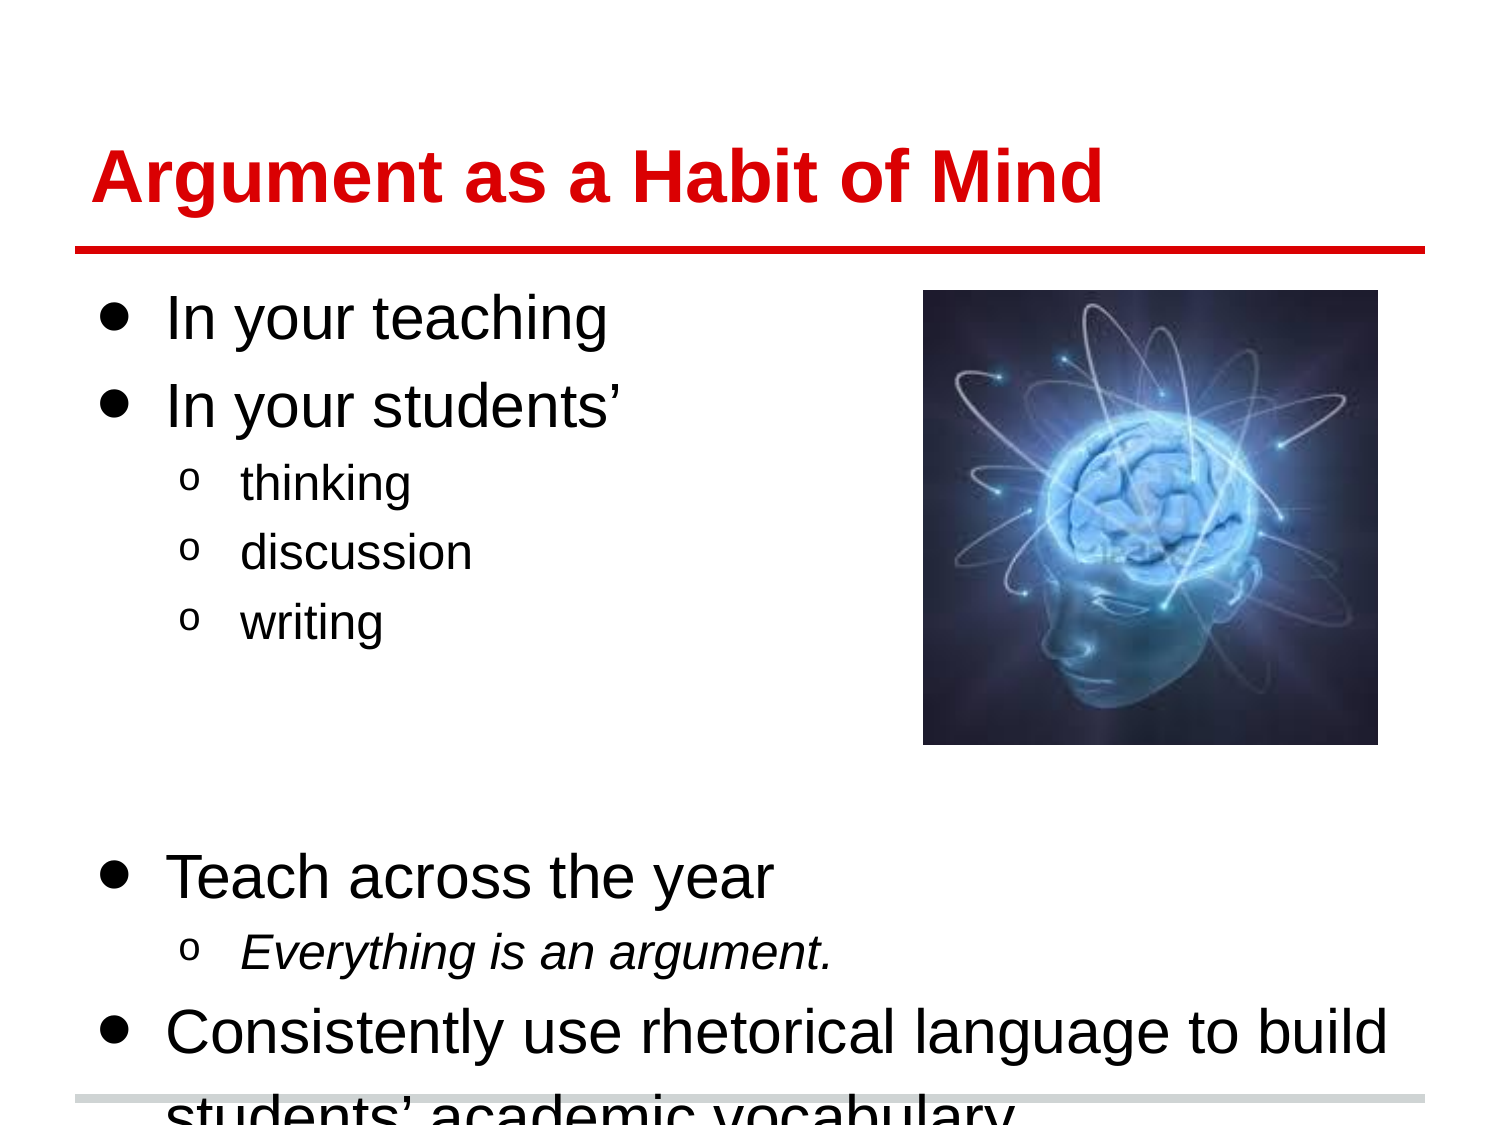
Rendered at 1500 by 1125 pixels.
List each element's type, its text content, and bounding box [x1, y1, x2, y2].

title Argument as a Habit of Mind [75, 45, 1425, 233]
list In your teaching In your students’ thinking discussion writing Teach across the year Everything is an argument. Consistently use rhetorical language to build students’ academic vocabulary. Name the moves of argument. [75, 262, 1425, 1078]
picture [922, 290, 1378, 746]
